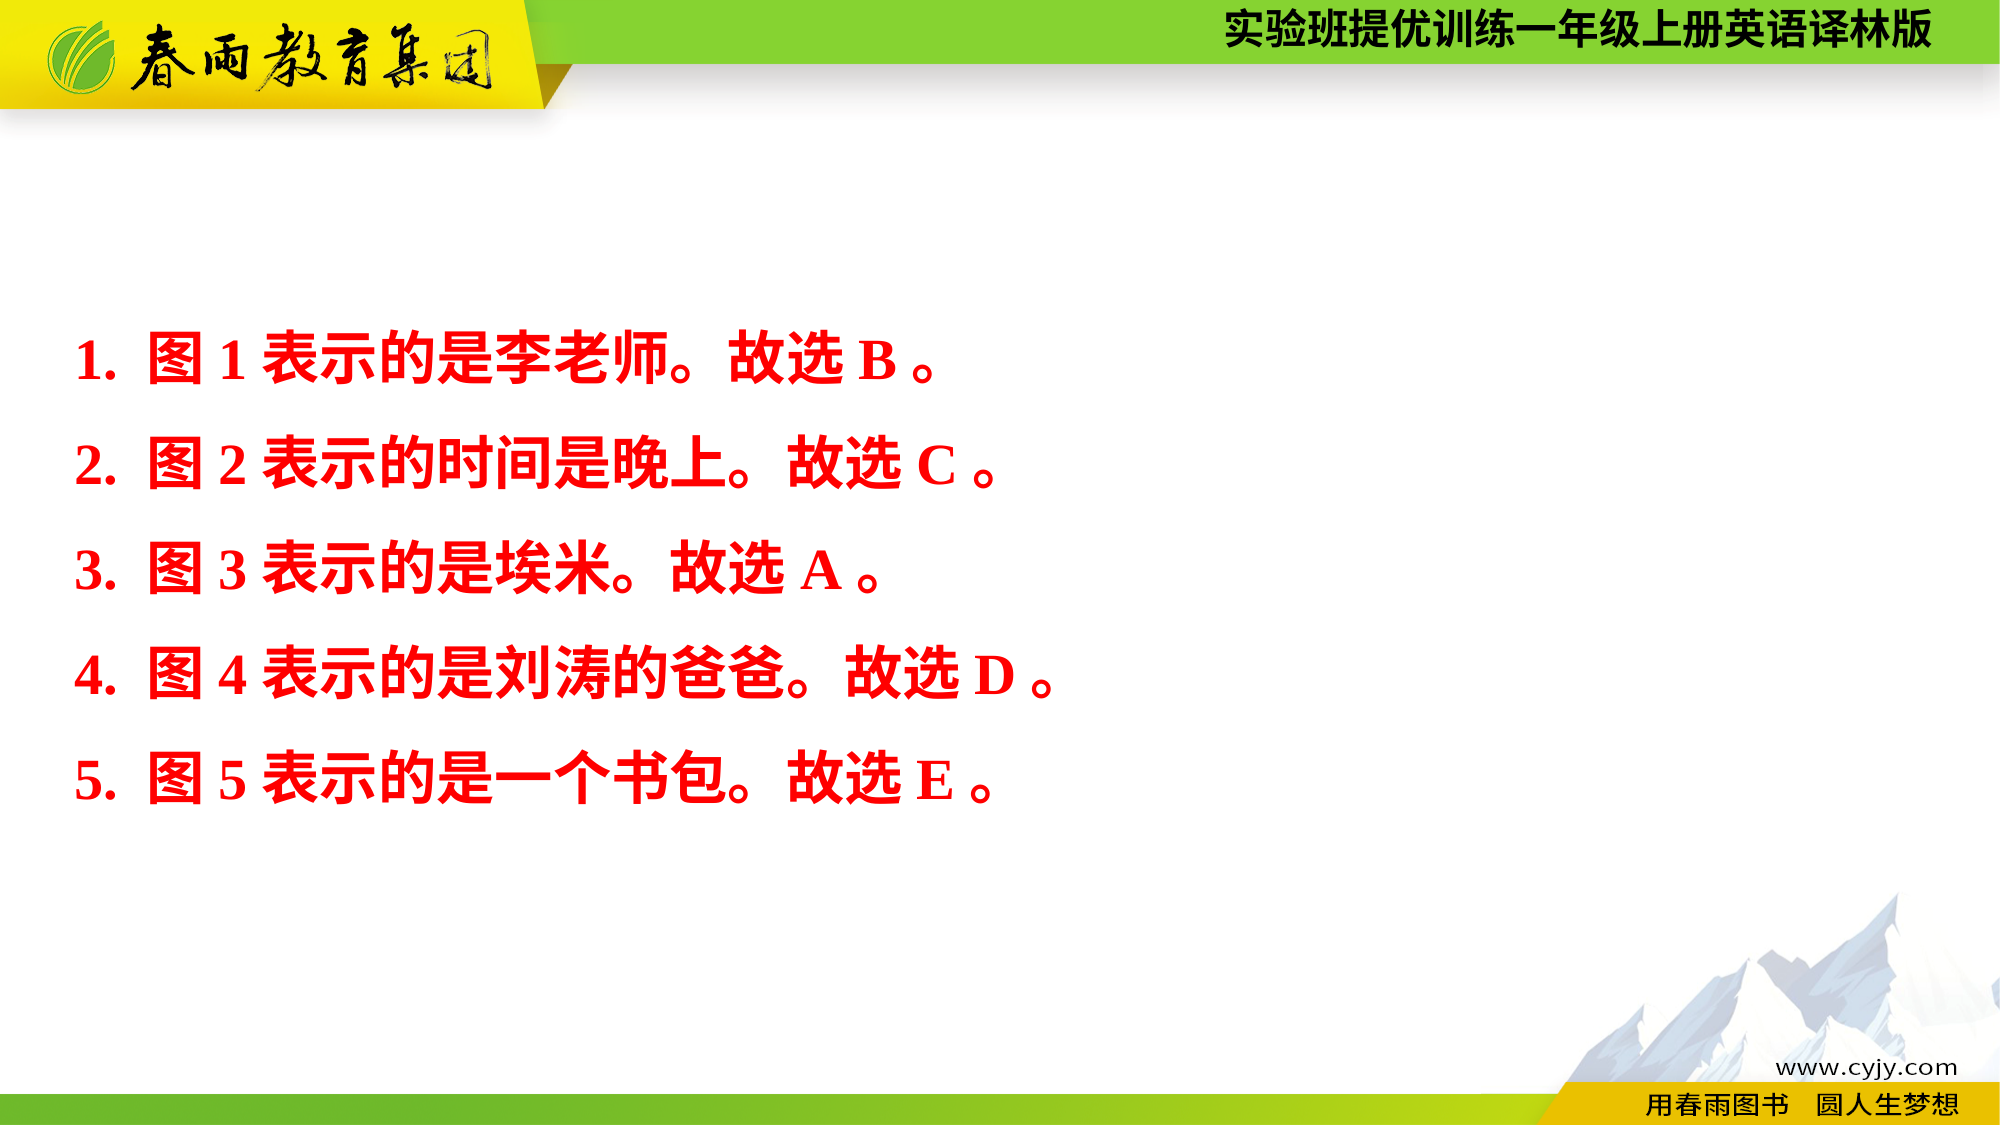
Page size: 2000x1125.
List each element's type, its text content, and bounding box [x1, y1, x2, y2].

picture [0, 0, 2000, 1125]
list 1. 图1表示的是李老师。故选B。 2. 图2表示的时间是晚上。故选C。 3. 图3表示的是埃米。故选A。 4. 图4表示的是刘涛的爸爸。故选D。 5. 图5表示的是一个书包。故选E。 [59, 278, 1944, 811]
